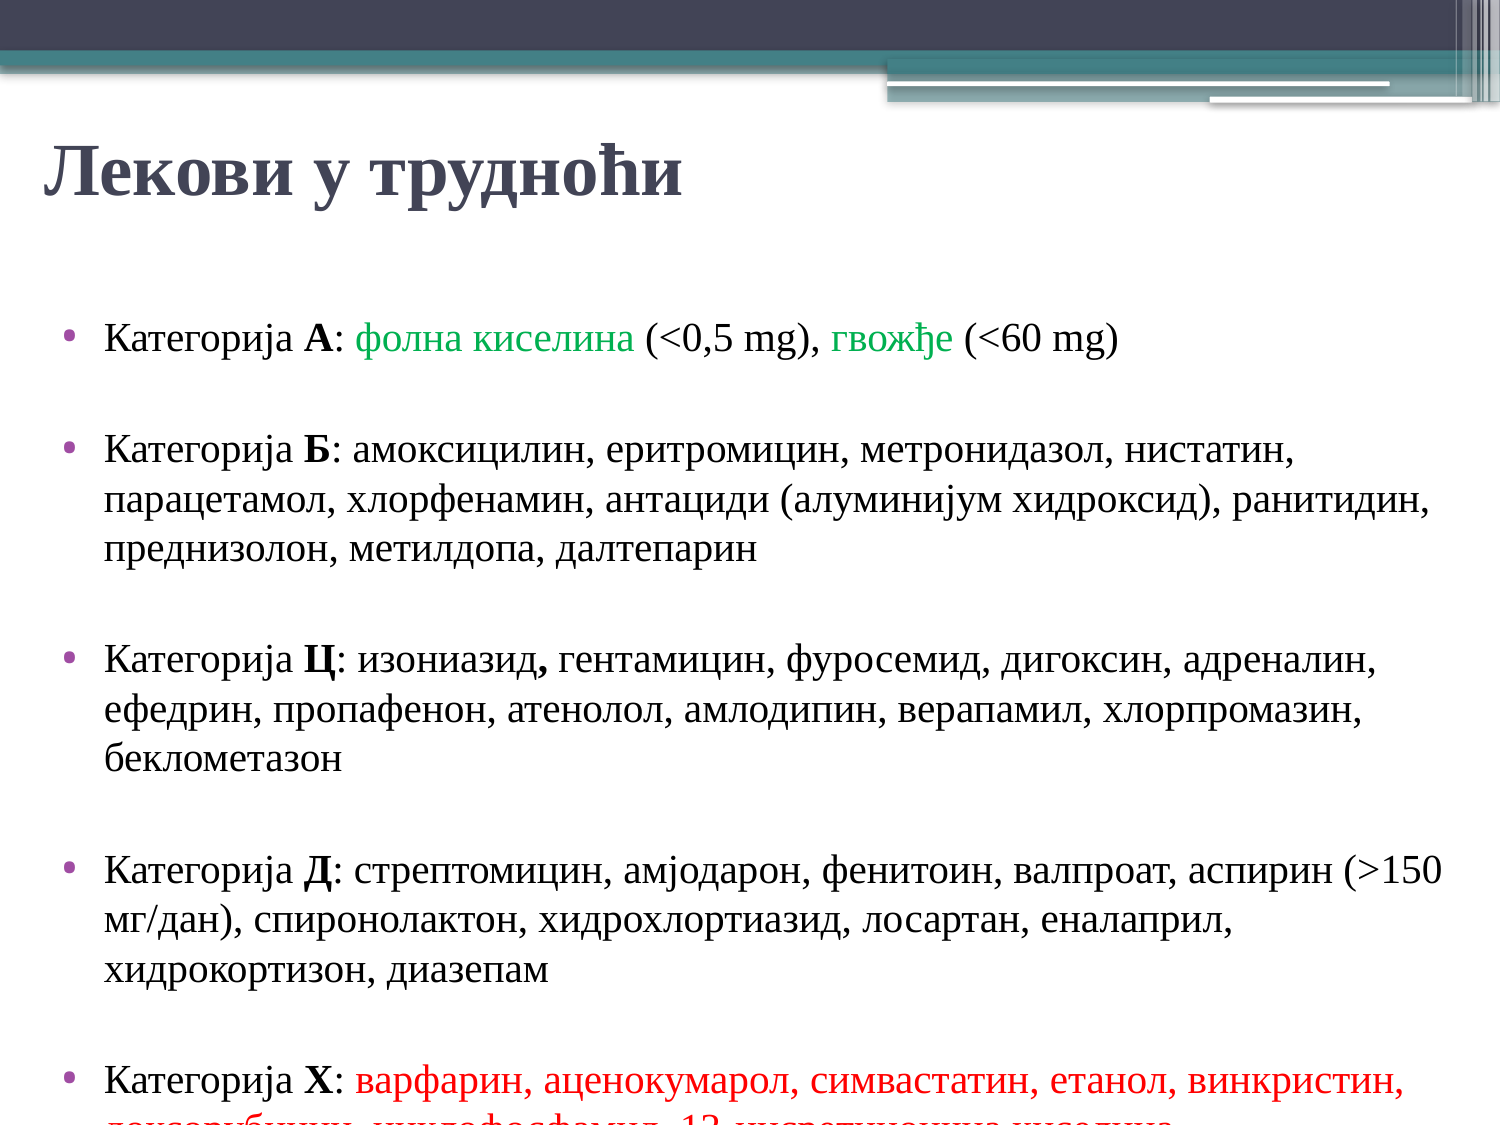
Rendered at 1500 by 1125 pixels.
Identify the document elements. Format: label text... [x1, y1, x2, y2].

list Категорија А: фолна киселина (<0,5 mg), гвожђе (<60 mg) Категорија Б: амоксицилин, еритромицин, метронидазол, нистатин, парацетамол, хлорфенамин, антациди (алуминијум хидроксид), ранитидин, преднизолон, метилдопа, далтепарин Категорија Ц: изониазид, гентамицин, фуросемид, дигоксин, адреналин, ефедрин, пропафенон, атенолол, амлодипин, верапамил, хлорпромазин, беклометазон Категорија Д: стрептомицин, амјодарон, фенитоин, валпроат, аспирин (>150 мг/дан), спиронолактон, хидрохлортиазид, лосартан, еналаприл, хидрокортизон, диазепам Категорија Х: варфарин, аценокумарол, симвастатин, етанол, винкристин, доксорубицин, циклофосфамид, 13-цисретиноична киселина [29, 302, 1500, 1125]
title Лекови у трудноћи [29, 77, 1380, 254]
